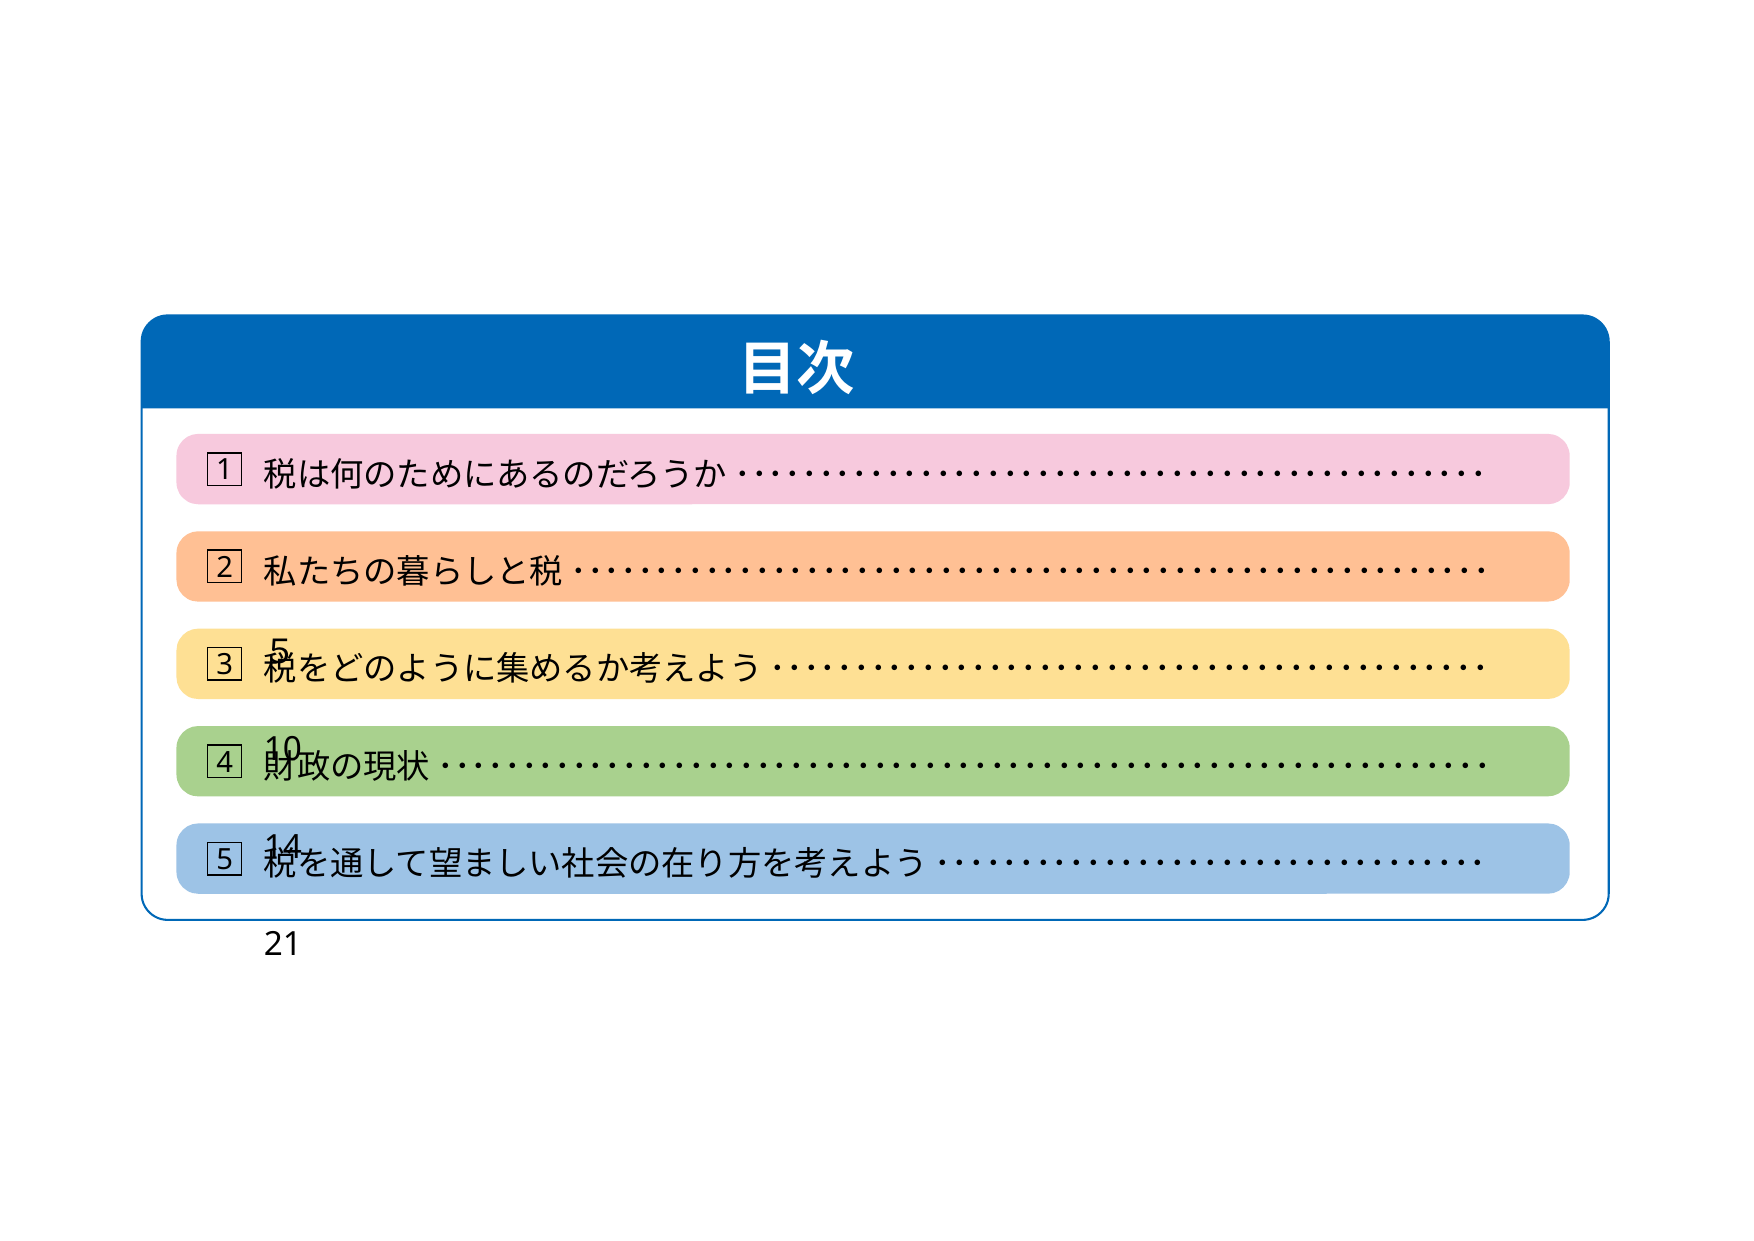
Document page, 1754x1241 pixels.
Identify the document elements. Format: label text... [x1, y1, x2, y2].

text_box [175, 432, 1571, 506]
text_box [175, 627, 263, 701]
text_box [175, 822, 263, 895]
text_box [140, 410, 1610, 921]
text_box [207, 450, 242, 486]
text_box [1548, 822, 1571, 895]
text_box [207, 742, 242, 779]
text_box 税を通して望ましい社会の在り方を考えよう ･････････････････････････････････ 21 [263, 842, 1548, 963]
text_box [140, 314, 1610, 410]
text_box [207, 645, 242, 681]
text_box 私たちの暮らしと税 ･･･････････････････････････････････････････････････････ ５ [263, 550, 1548, 647]
text_box 目次 [738, 331, 1012, 402]
text_box 財政の現状 ･･･････････････････････････････････････････････････････････････ 14 [263, 744, 1548, 842]
text_box 税をどのように集めるか考えよう ･･･････････････････････････････････････････ 10 [263, 647, 1548, 744]
text_box [175, 724, 263, 798]
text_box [207, 840, 242, 876]
text_box [175, 530, 1571, 603]
text_box [1548, 725, 1571, 798]
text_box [207, 548, 242, 584]
text_box [1548, 627, 1571, 701]
text_box 税は何のためにあるのだろうか ･････････････････････････････････････････････ 1 [263, 452, 1548, 530]
